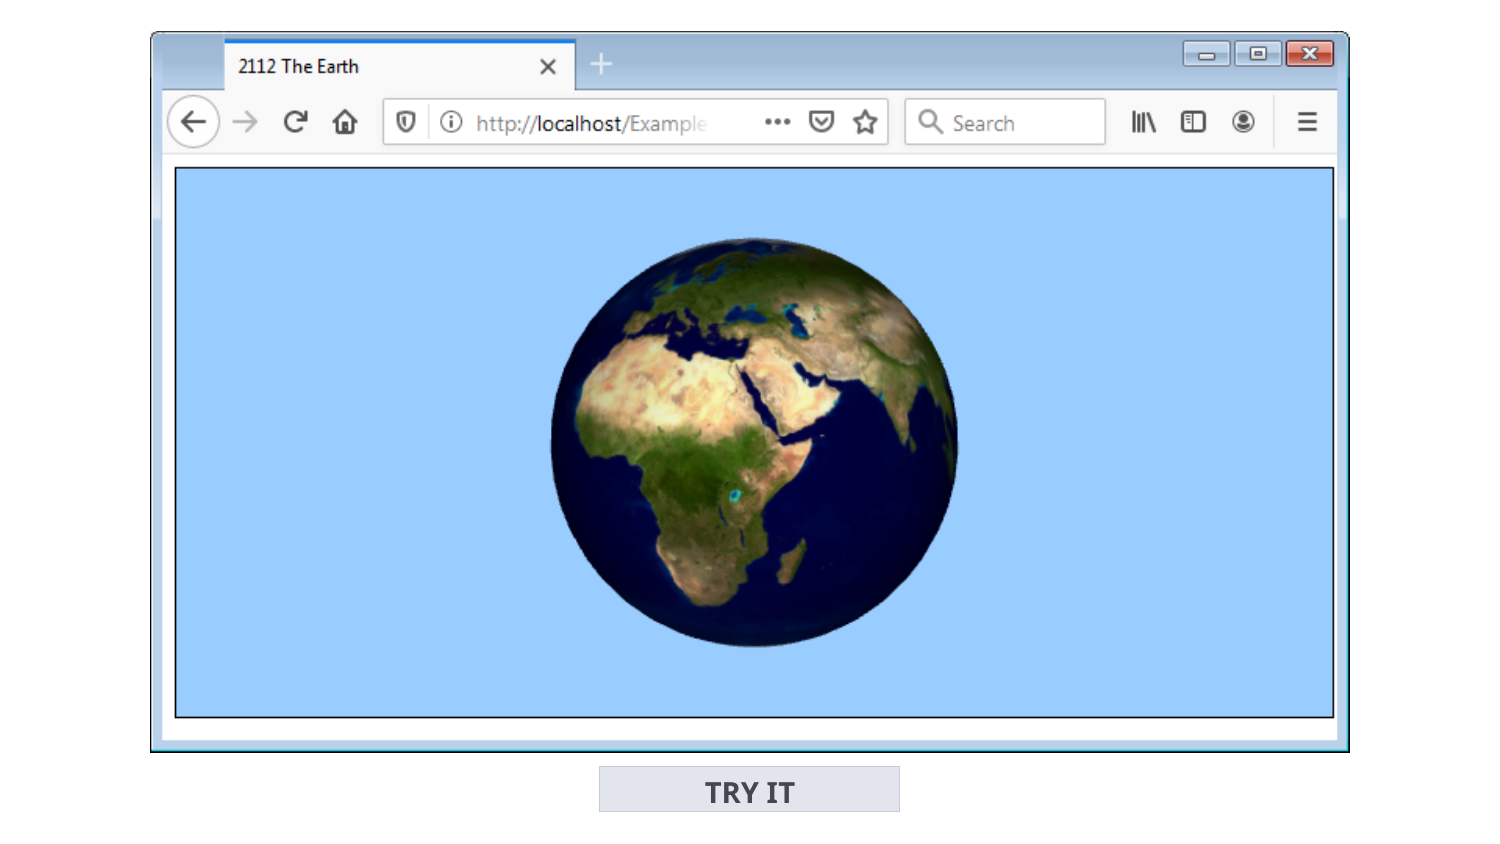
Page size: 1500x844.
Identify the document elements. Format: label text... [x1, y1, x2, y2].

picture [149, 31, 1351, 753]
text_box TRY IT [599, 766, 900, 812]
